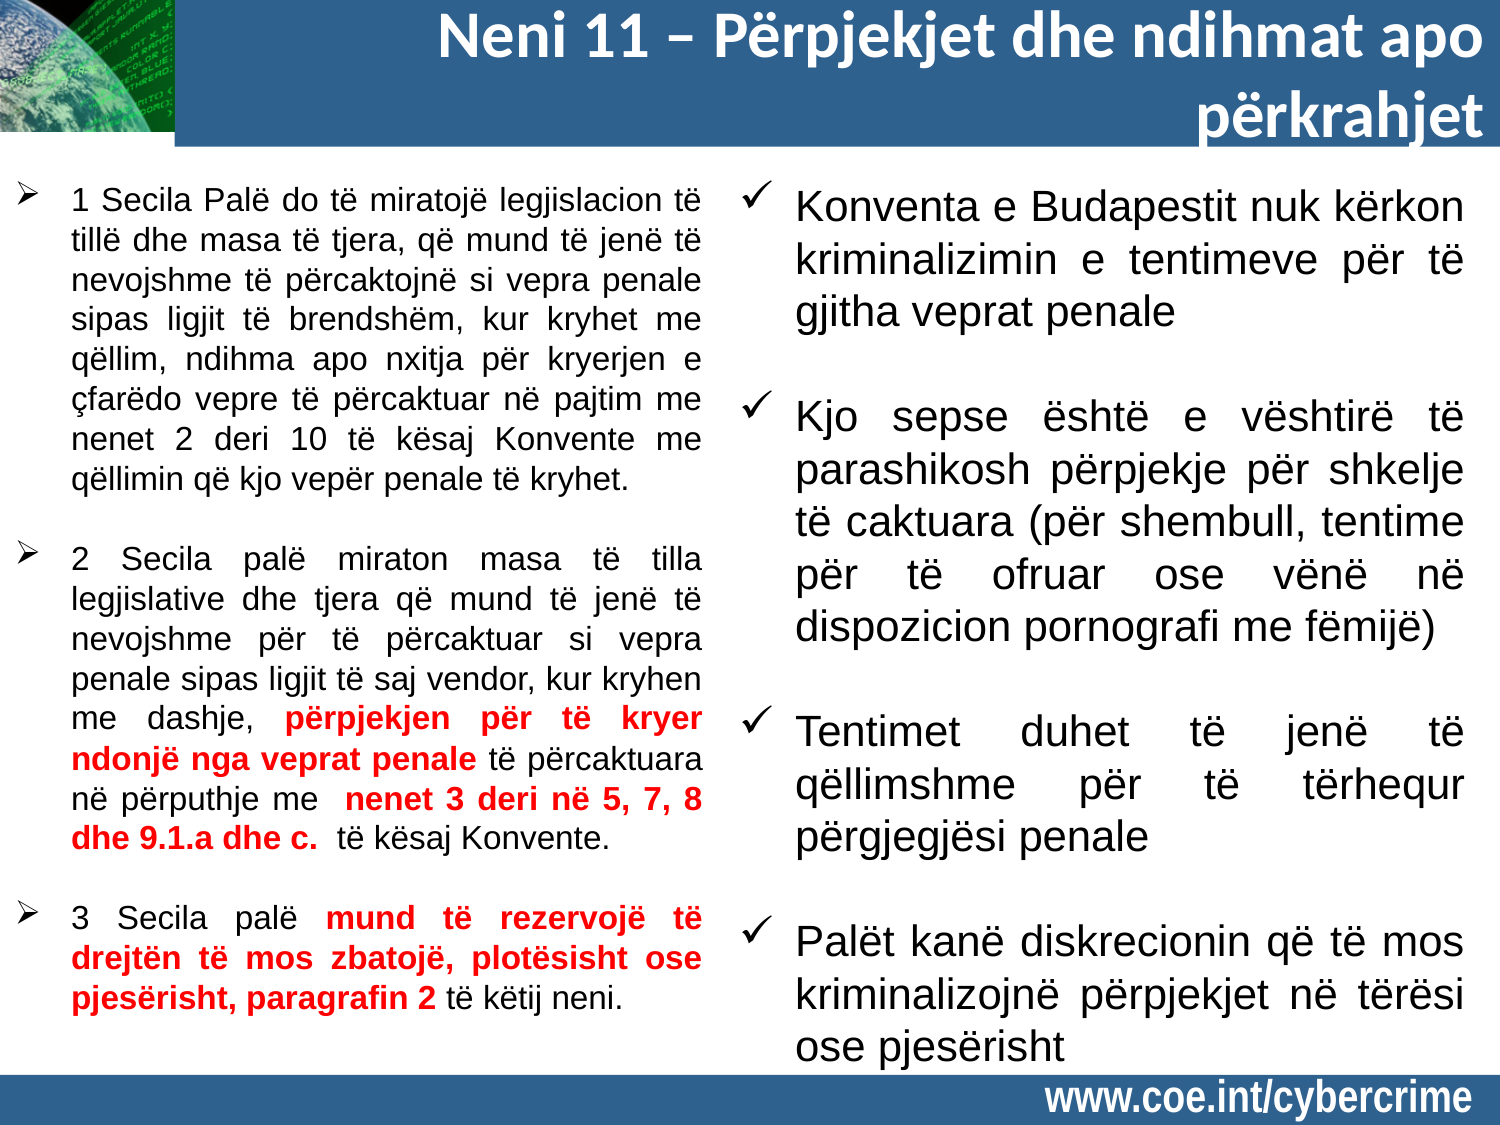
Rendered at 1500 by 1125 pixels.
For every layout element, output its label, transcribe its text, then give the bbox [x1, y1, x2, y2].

text_box 1 Secila Palë do të miratojë legjislacion të tillë dhe masa të tjera, që mund të jenë të nevojshme të përcaktojnë si vepra penale sipas ligjit të brendshëm, kur kryhet me qëllim, ndihma apo nxitja për kryerjen e çfarëdo vepre të përcaktuar në pajtim me nenet 2 deri 10 të kësaj Konvente me qëllimin që kjo vepër penale të kryhet. 2 Secila palë miraton masa të tilla legjislative dhe tjera që mund të jenë të nevojshme për të përcaktuar si vepra penale sipas ligjit të saj vendor, kur kryhen me dashje, përpjekjen për të kryer ndonjë nga veprat penale të përcaktuara në përputhje me nenet 3 deri në 5, 7, 8 dhe 9.1.a dhe c. të kësaj Konvente. 3 Secila palë mund të rezervojë të drejtën të mos zbatojë, plotësisht ose pjesërisht, paragrafin 2 të këtij neni. [0, 170, 718, 1024]
picture [0, 0, 175, 132]
text_box www.coe.int/cybercrime [1030, 1059, 1500, 1125]
text_box Konventa e Budapestit nuk kërkon kriminalizimin e tentimeve për të gjitha veprat penale Kjo sepse është e vështirë të parashikosh përpjekje për shkelje të caktuara (për shembull, tentime për të ofruar ose vënë në dispozicion pornografi me fëmijë) Tentimet duhet të jenë të qëllimshme për të tërhequr përgjegjësi penale Palët kanë diskrecionin që të mos kriminalizojnë përpjekjet në tërësi ose pjesërisht [724, 170, 1480, 1078]
text_box [0, 1073, 1030, 1125]
text_box Neni 11 – Përpjekjet dhe ndihmat apo përkrahjet [173, 0, 1500, 149]
